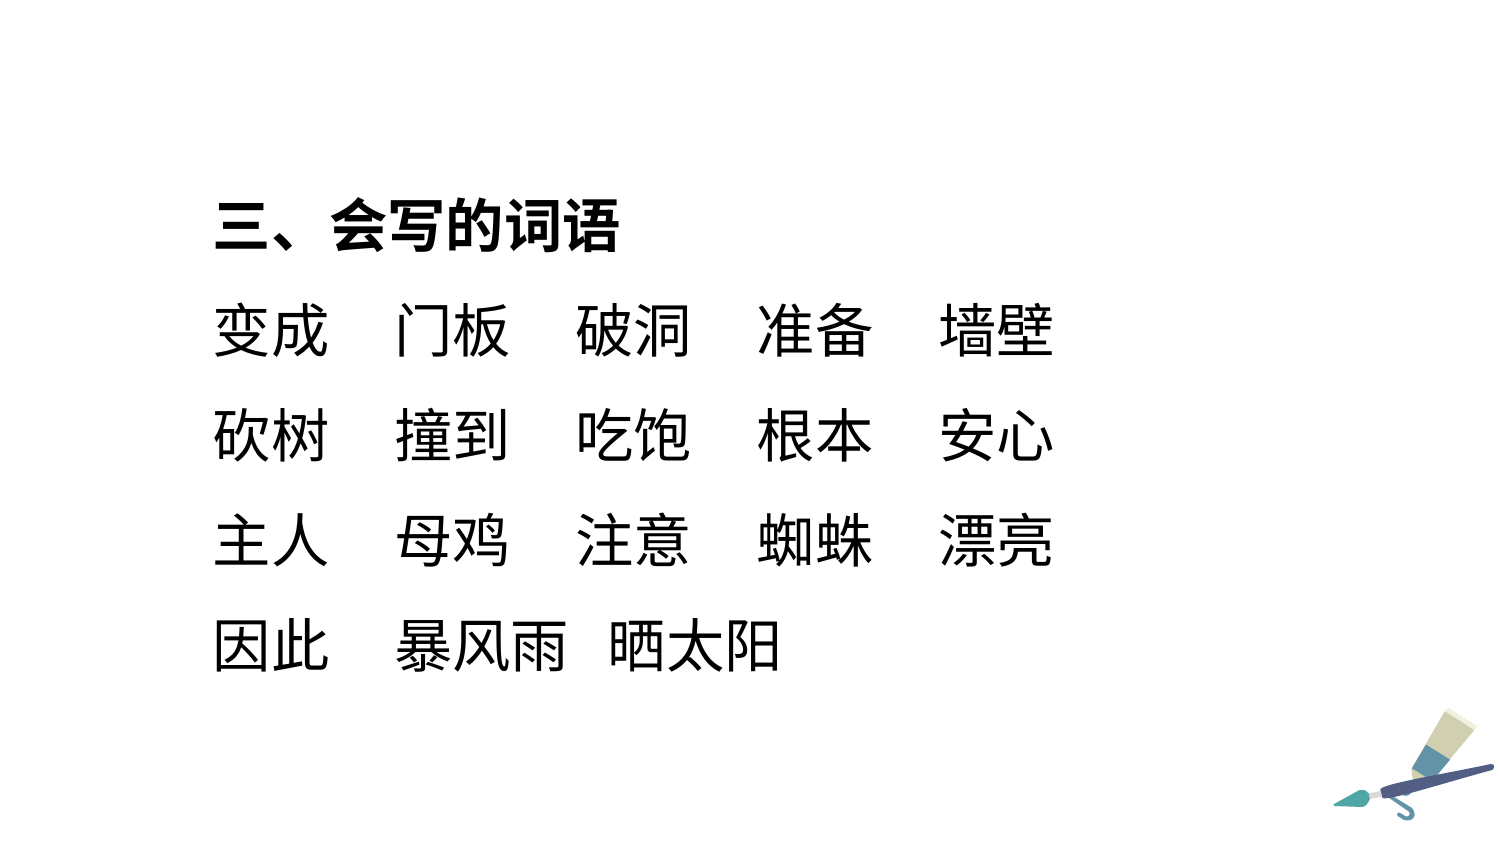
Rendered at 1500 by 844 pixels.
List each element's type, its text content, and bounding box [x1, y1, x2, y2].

text_box 三、会写的词语 变成 门板 破洞 准备 墙壁 砍树 撞到 吃饱 根本 安心 主人 母鸡 注意 蜘蛛 漂亮 因此 暴风雨 晒太阳 [198, 146, 1391, 686]
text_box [1358, 708, 1481, 844]
